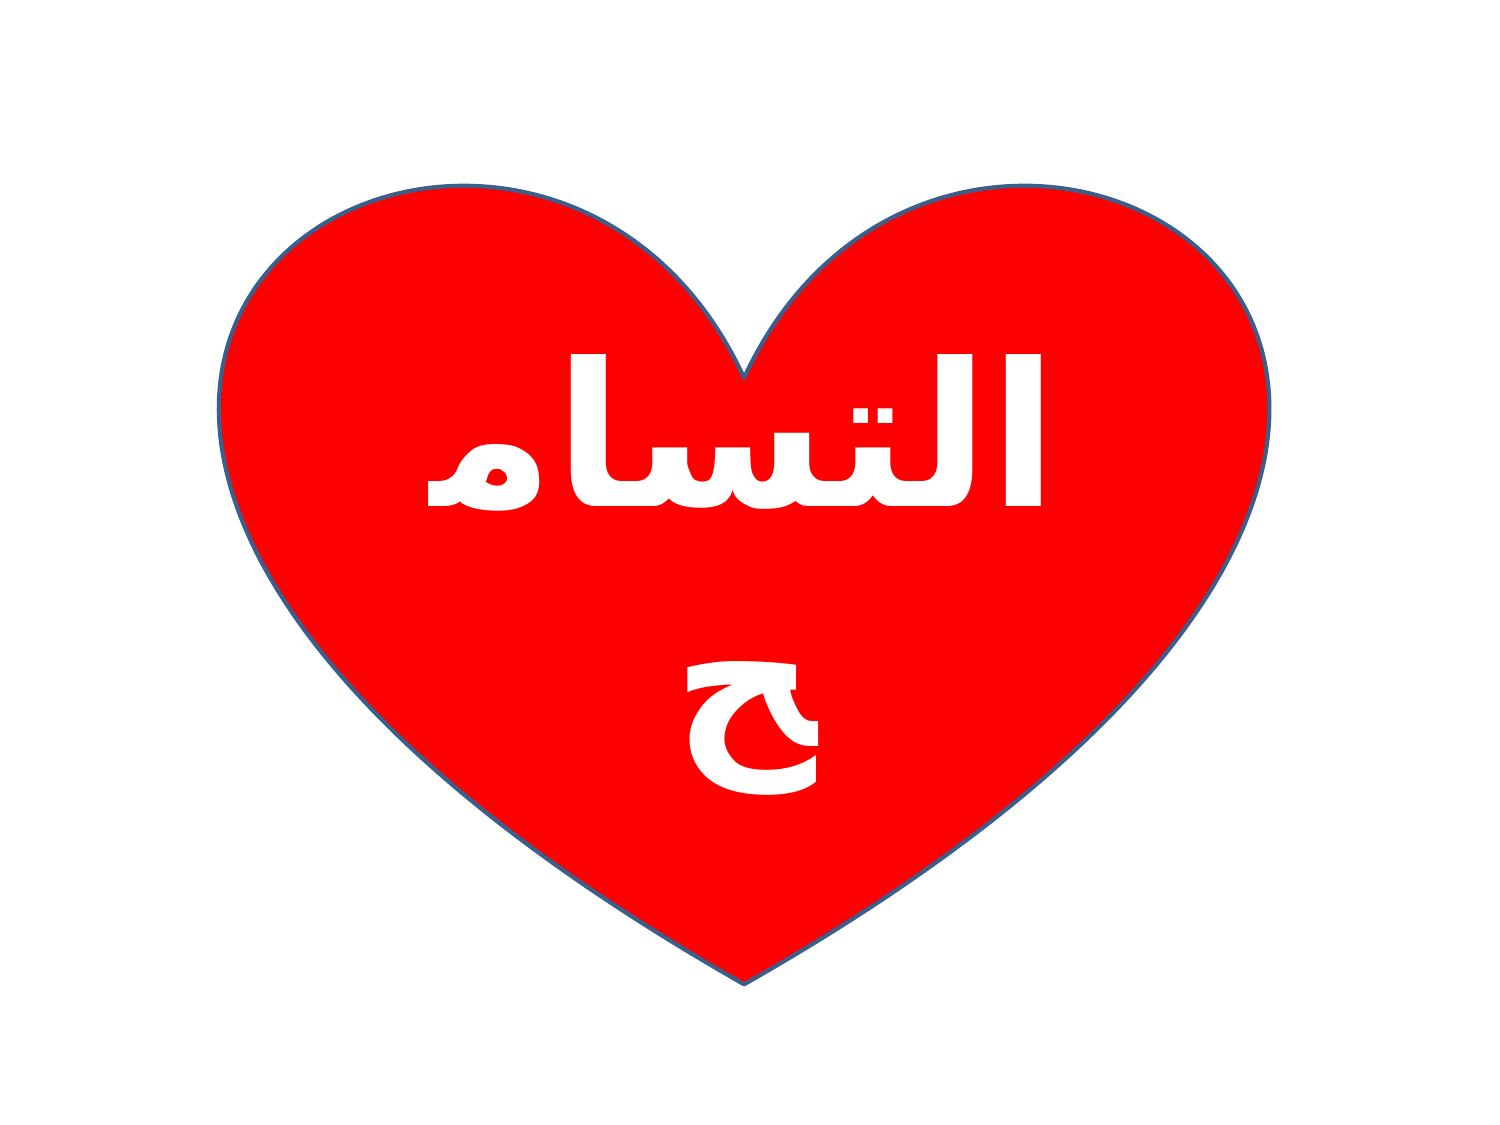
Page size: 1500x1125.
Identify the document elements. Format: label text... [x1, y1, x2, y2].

text_box التسامح [216, 183, 1272, 987]
